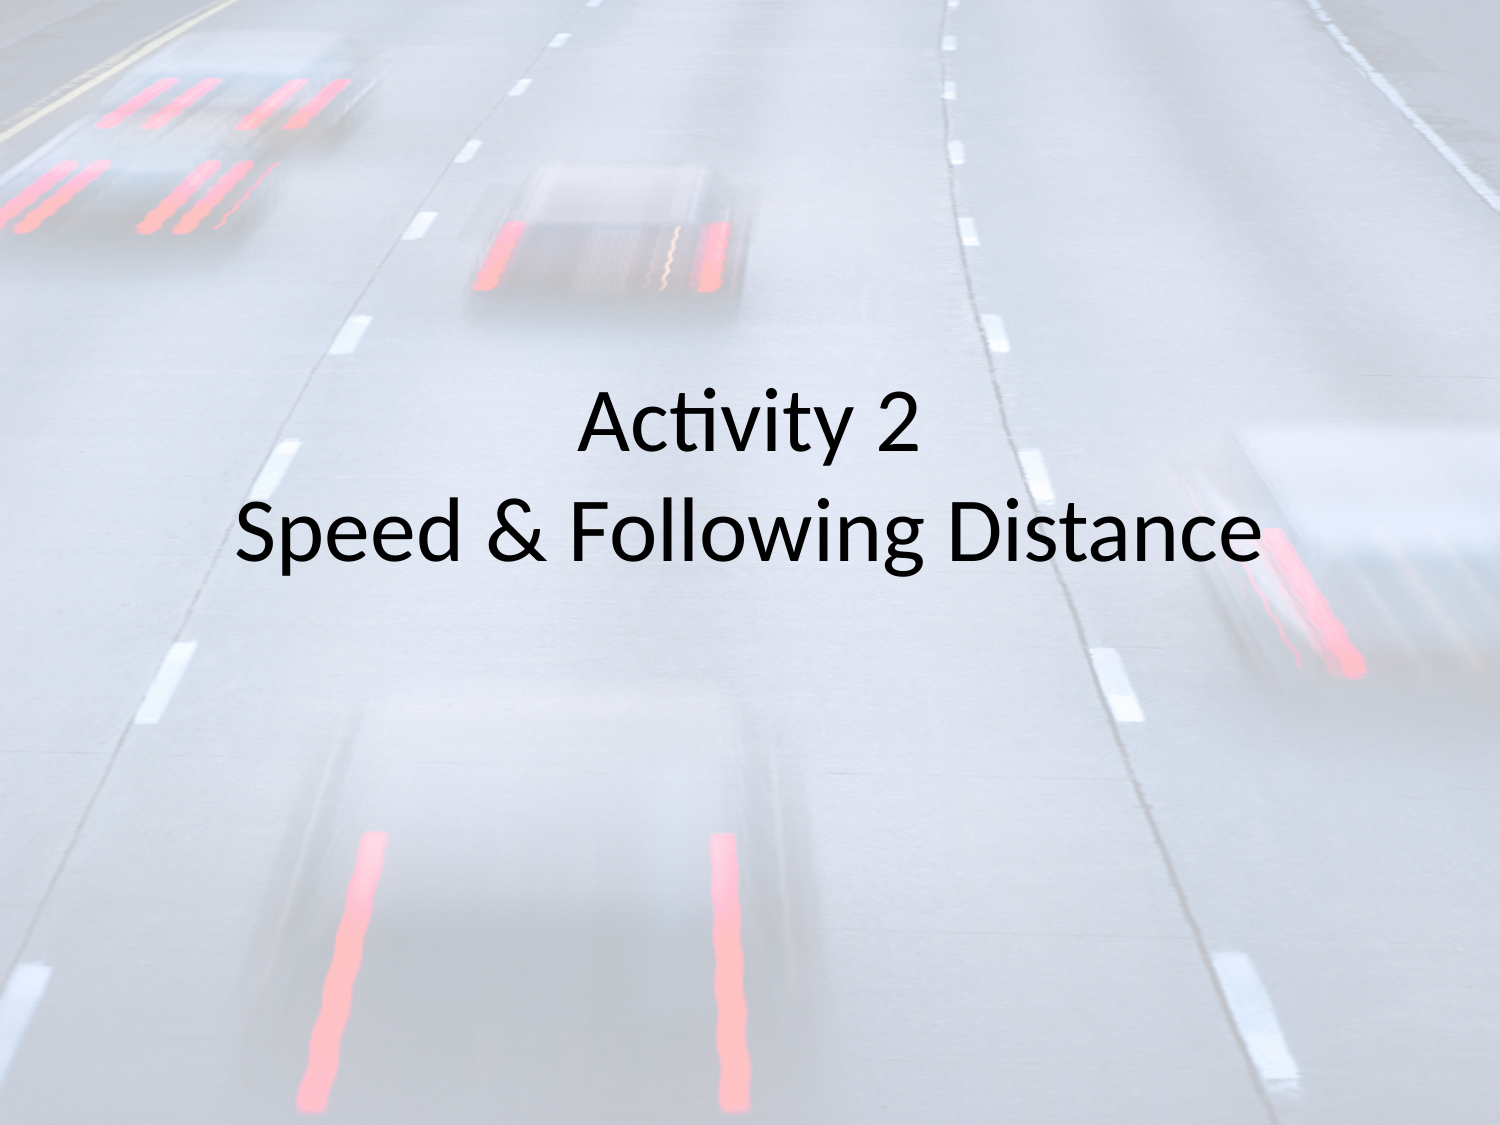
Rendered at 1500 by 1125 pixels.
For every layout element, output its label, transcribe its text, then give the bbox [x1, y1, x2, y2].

title Activity 2 Speed & Following Distance [112, 349, 1388, 591]
